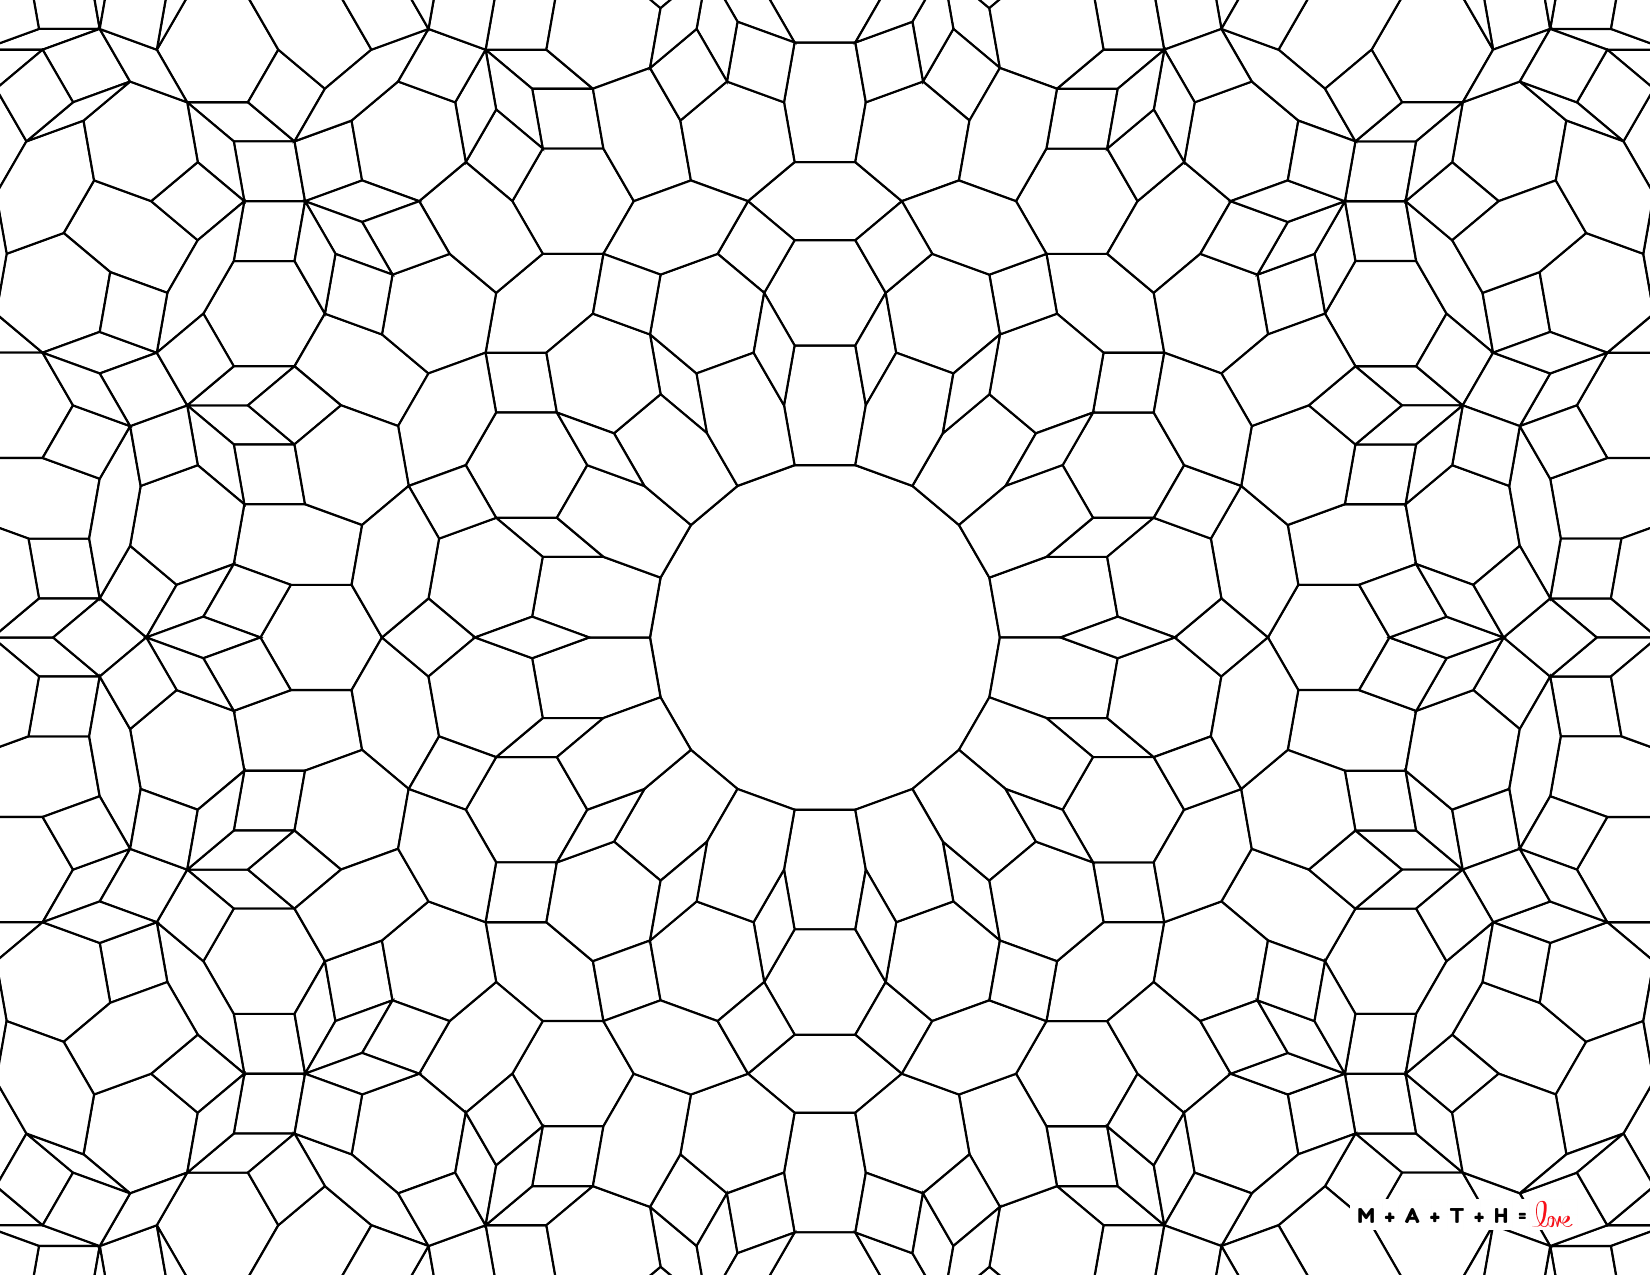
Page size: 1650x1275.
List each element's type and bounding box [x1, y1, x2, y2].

picture [1349, 1199, 1579, 1231]
text_box [0, 0, 1650, 1275]
